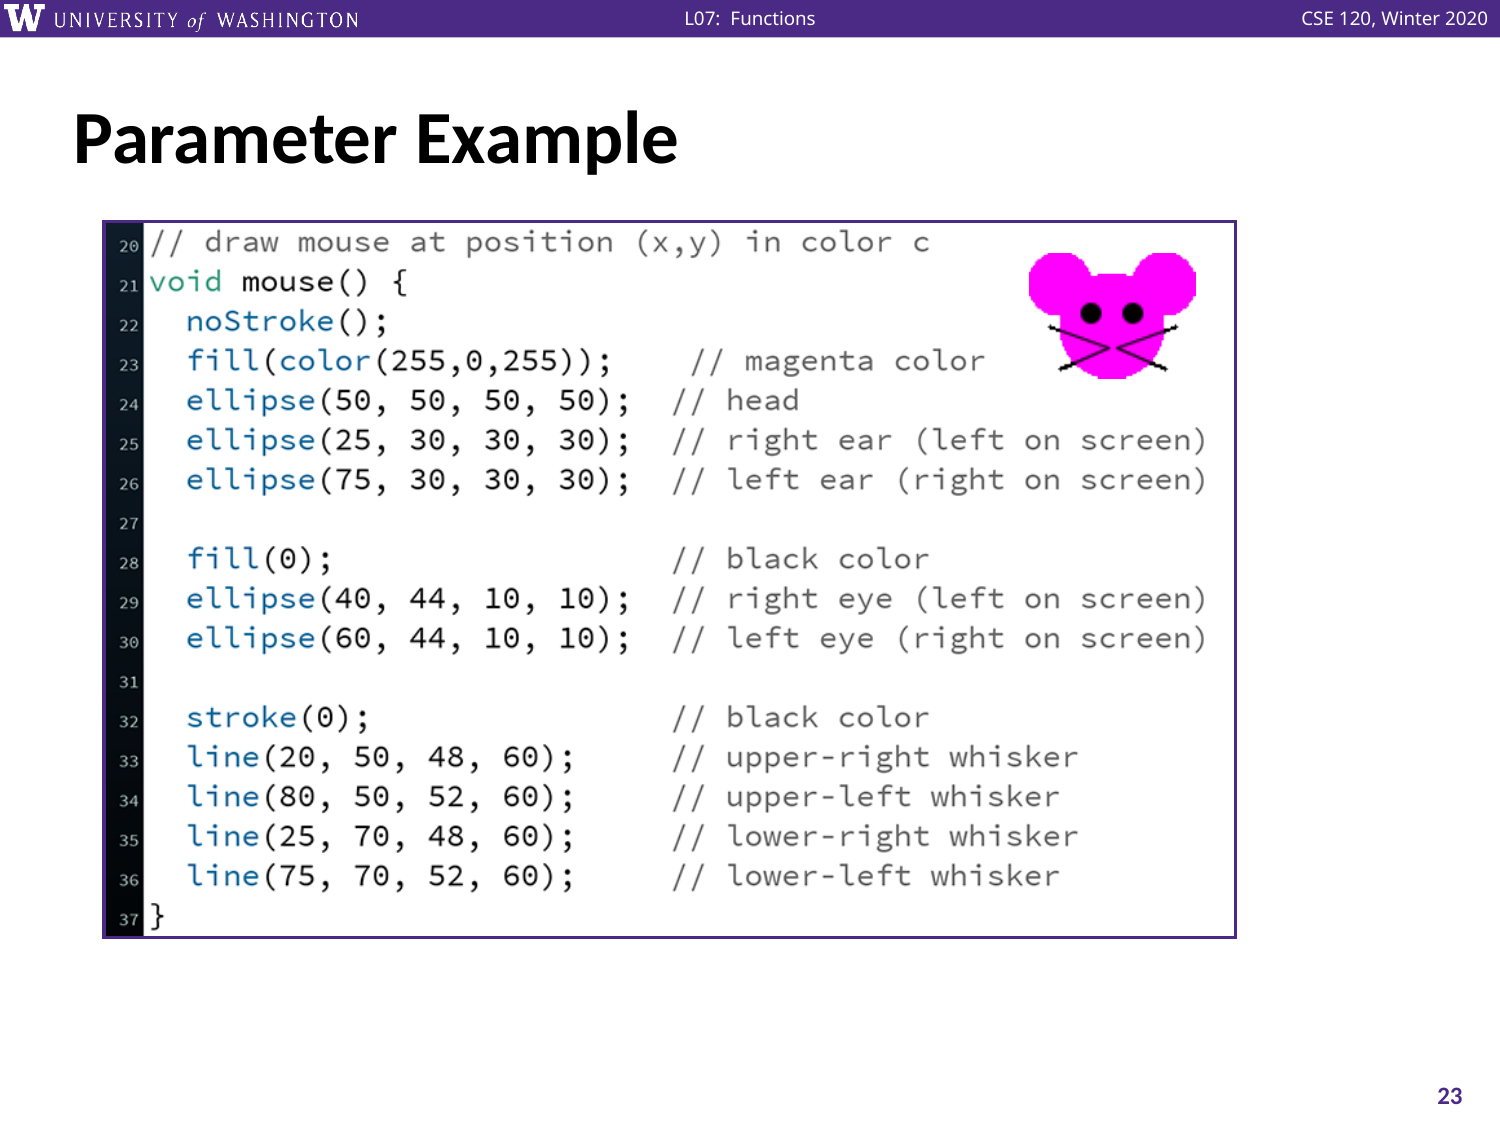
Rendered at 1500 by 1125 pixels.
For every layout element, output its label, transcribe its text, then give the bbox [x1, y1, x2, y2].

picture [4, 4, 358, 32]
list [105, 223, 1235, 937]
title Parameter Example [58, 71, 1438, 197]
picture [1029, 253, 1197, 379]
slide_number 23 [1400, 1065, 1500, 1125]
